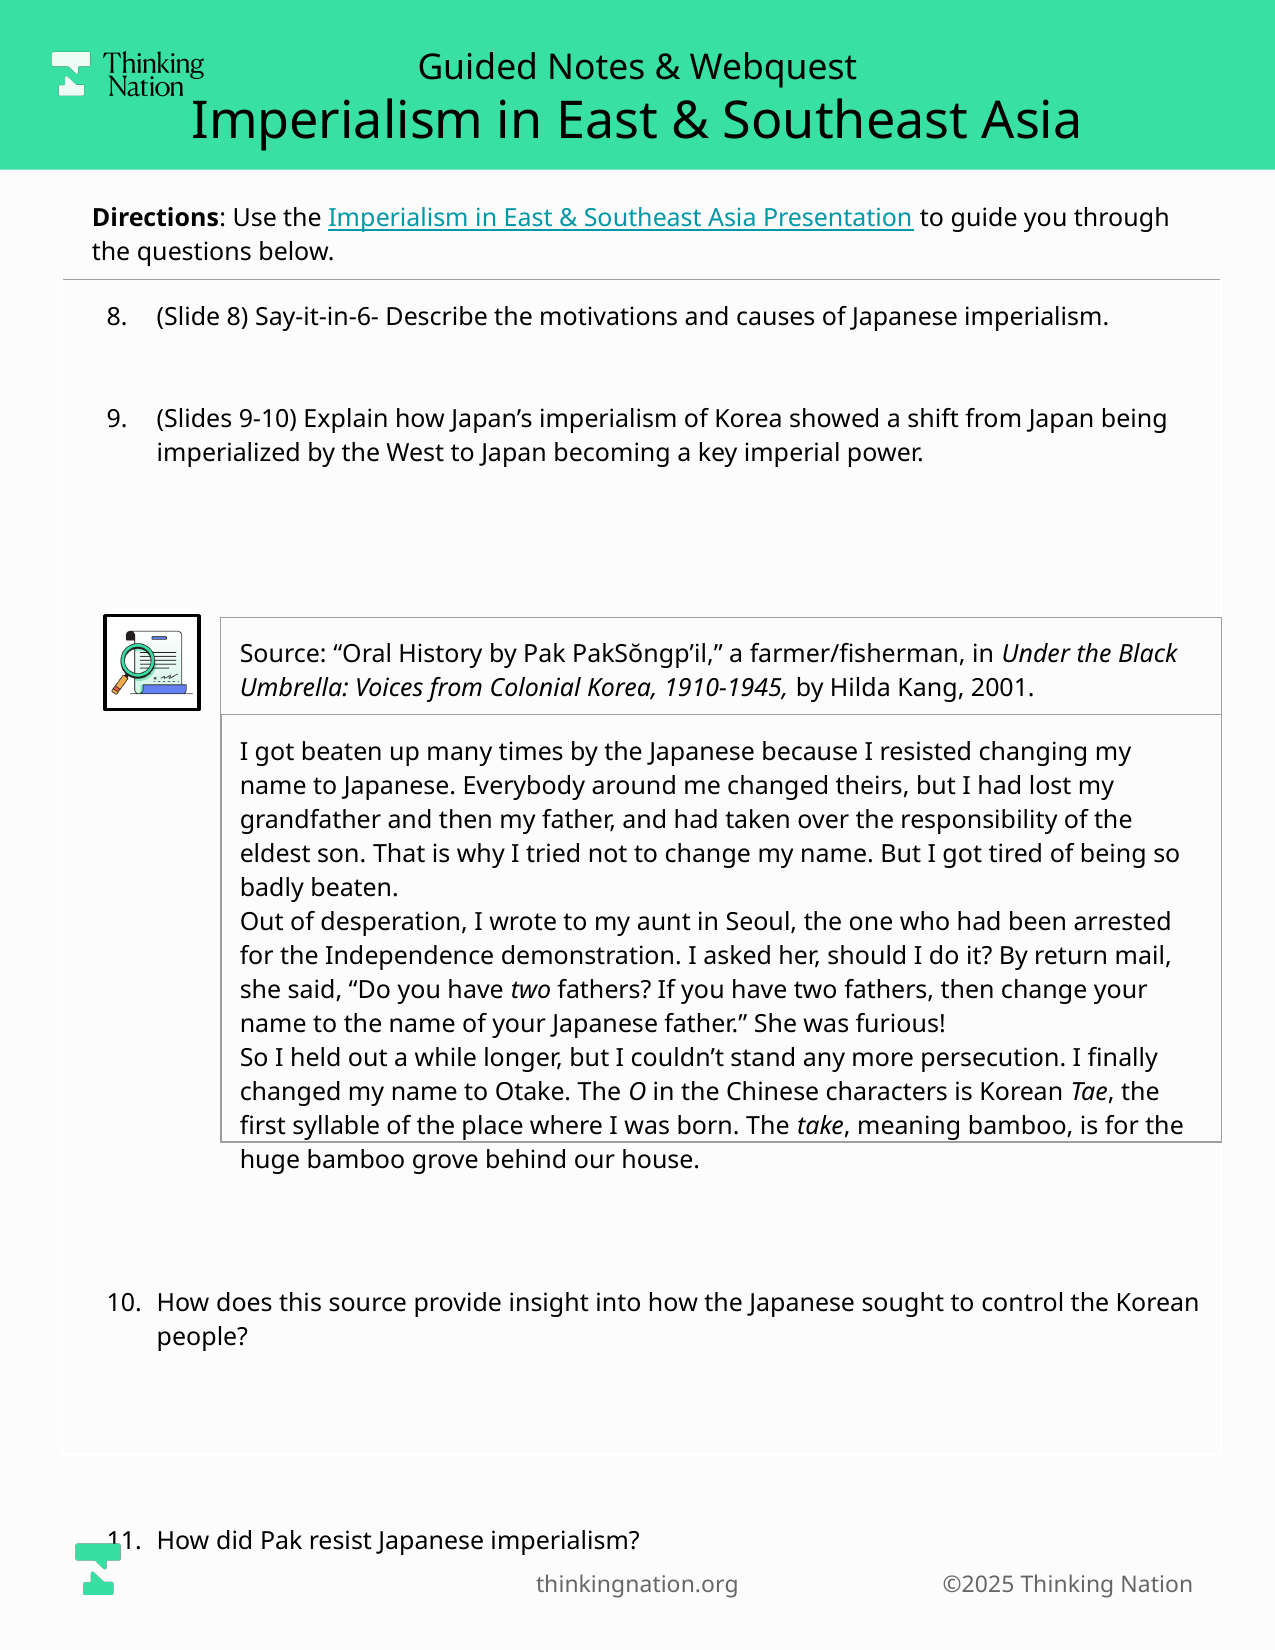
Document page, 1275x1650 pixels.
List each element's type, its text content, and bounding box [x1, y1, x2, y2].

table_cell I got beaten up many times by the Japanese because I resisted changing my name to Japanese. Everybody around me changed theirs, but I had lost my grandfather and then my father, and had taken over the responsibility of the eldest son. That is why I tried not to change my name. But I got tired of being so badly beaten. Out of desperation, I wrote to my aunt in Seoul, the one who had been arrested for the Independence demonstration. I asked her, should I do it? By return mail, she said, “Do you have two fathers? If you have two fathers, then change your name to the name of your Japanese father.” She was furious! So I held out a while longer, but I couldn’t stand any more persecution. I finally changed my name to Otake. The O in the Chinese characters is Korean Tae, the first syllable of the place where I was born. The take, meaning bamboo, is for the huge bamboo grove behind our house. [222, 715, 1221, 1141]
text_box thinkingnation.org [486, 1553, 789, 1605]
text_box Guided Notes & Webquest Imperialism in East & Southeast Asia [0, 0, 1275, 170]
picture [62, 1533, 134, 1605]
text_box Directions: Use the Imperialism in East & Southeast Asia Presentation to guide you through the questions below. [76, 186, 1198, 279]
table_header (Slide 8) Say-it-in-6- Describe the motivations and causes of Japanese imperialism. (Slides 9-10) Explain how Japan’s imperialism of Korea showed a shift from Japan being imperialized by the West to Japan becoming a key imperial power. How does this source provide insight into how the Japanese sought to control the Korean people? How did Pak resist Japanese imperialism? [63, 280, 1220, 1454]
picture [35, 37, 210, 110]
picture [106, 616, 198, 709]
text_box ©2025 Thinking Nation [907, 1553, 1210, 1605]
table_header Source: “Oral History by Pak Pak Sŏngp’il,” a farmer/fisherman, in Under the Black Umbrella: Voices from Colonial Korea, 1910-1945, by Hilda Kang, 2001. [221, 618, 1221, 714]
